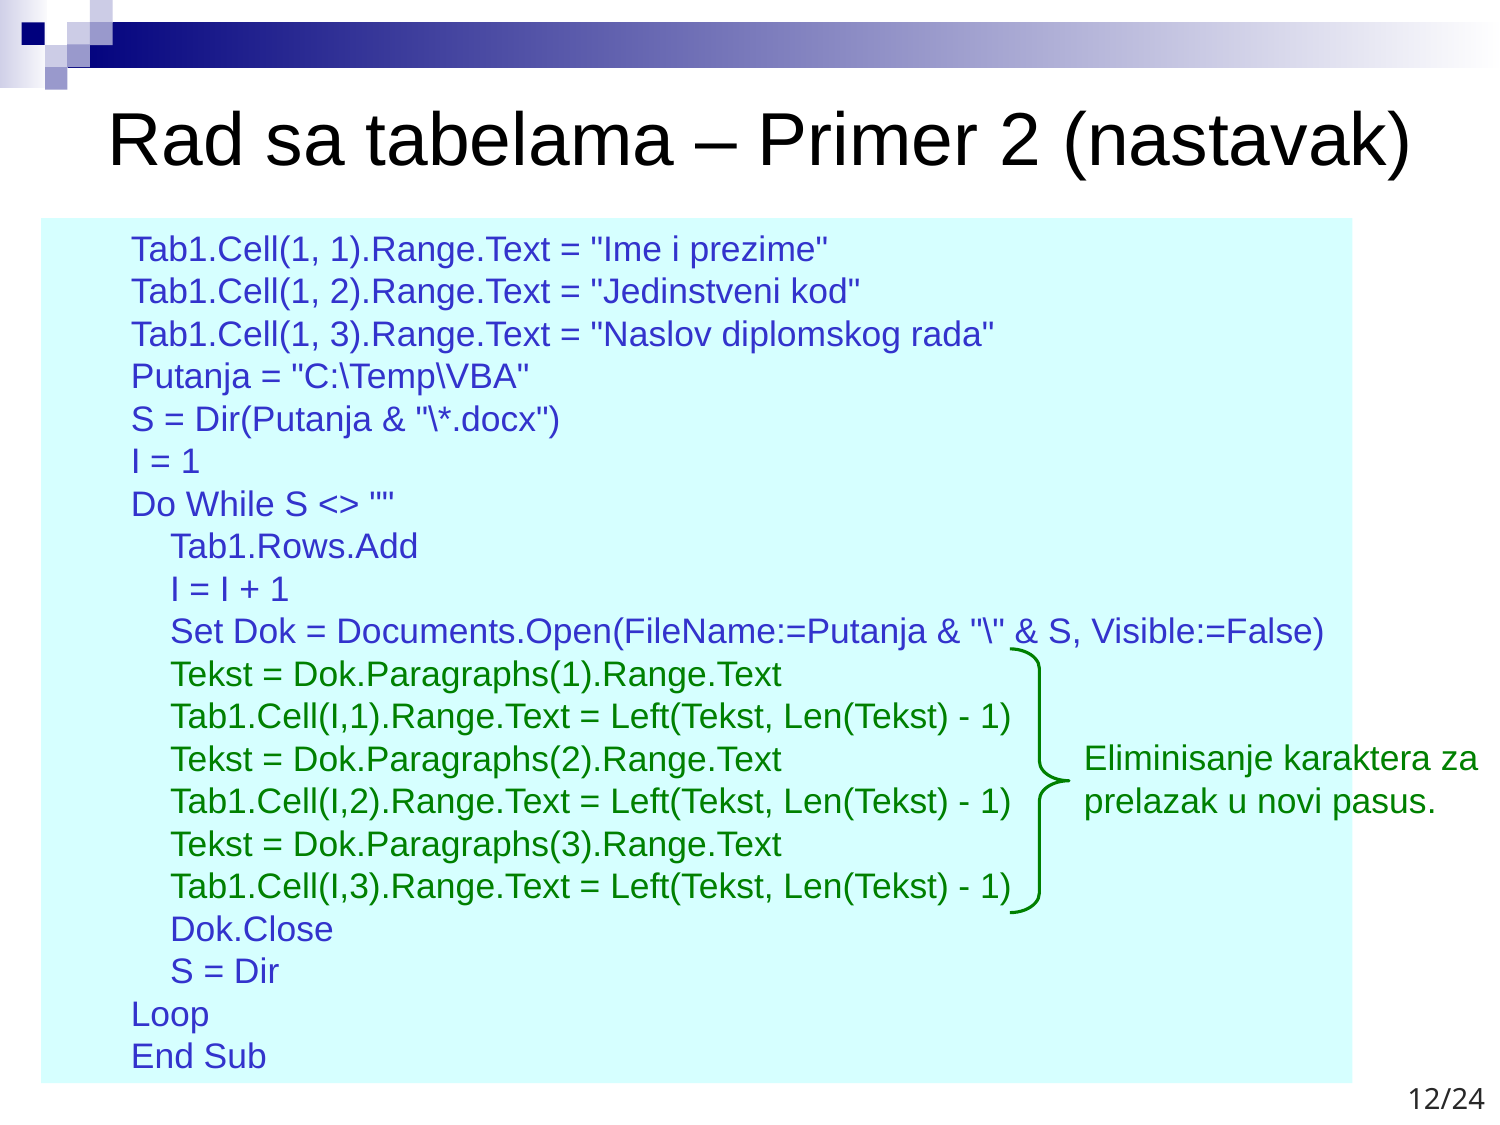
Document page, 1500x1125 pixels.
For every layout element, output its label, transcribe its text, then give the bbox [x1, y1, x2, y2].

title Rad sa tabelama – Primer 2 (nastavak) [92, 75, 1436, 197]
text_box Eliminisanje karaktera za prelazak u novi pasus. [1068, 727, 1494, 828]
text_box 12/24 [1374, 1072, 1500, 1123]
text_box Tab1.Cell(1, 1).Range.Text = "Ime i prezime" Tab1.Cell(1, 2).Range.Text = "Jedinstveni kod" Tab1.Cell(1, 3).Range.Text = "Naslov diplomskog rada" Putanja = "C:\Temp\VBA" S = Dir(Putanja & "\*.docx") I = 1 Do While S <> "" Tab1.Rows.Add I = I + 1 Set Dok = Documents.Open(FileName:=Putanja & "\" & S, Visible:=False) Tekst = Dok.Paragraphs(1).Range.Text Tab1.Cell(I,1).Range.Text = Left(Tekst, Len(Tekst) - 1) Tekst = Dok.Paragraphs(2).Range.Text Tab1.Cell(I,2).Range.Text = Left(Tekst, Len(Tekst) - 1) Tekst = Dok.Paragraphs(3).Range.Text Tab1.Cell(I,3).Range.Text = Left(Tekst, Len(Tekst) - 1) Dok.Close S = Dir Loop End Sub [41, 218, 1353, 1084]
text_box [1009, 648, 1069, 913]
